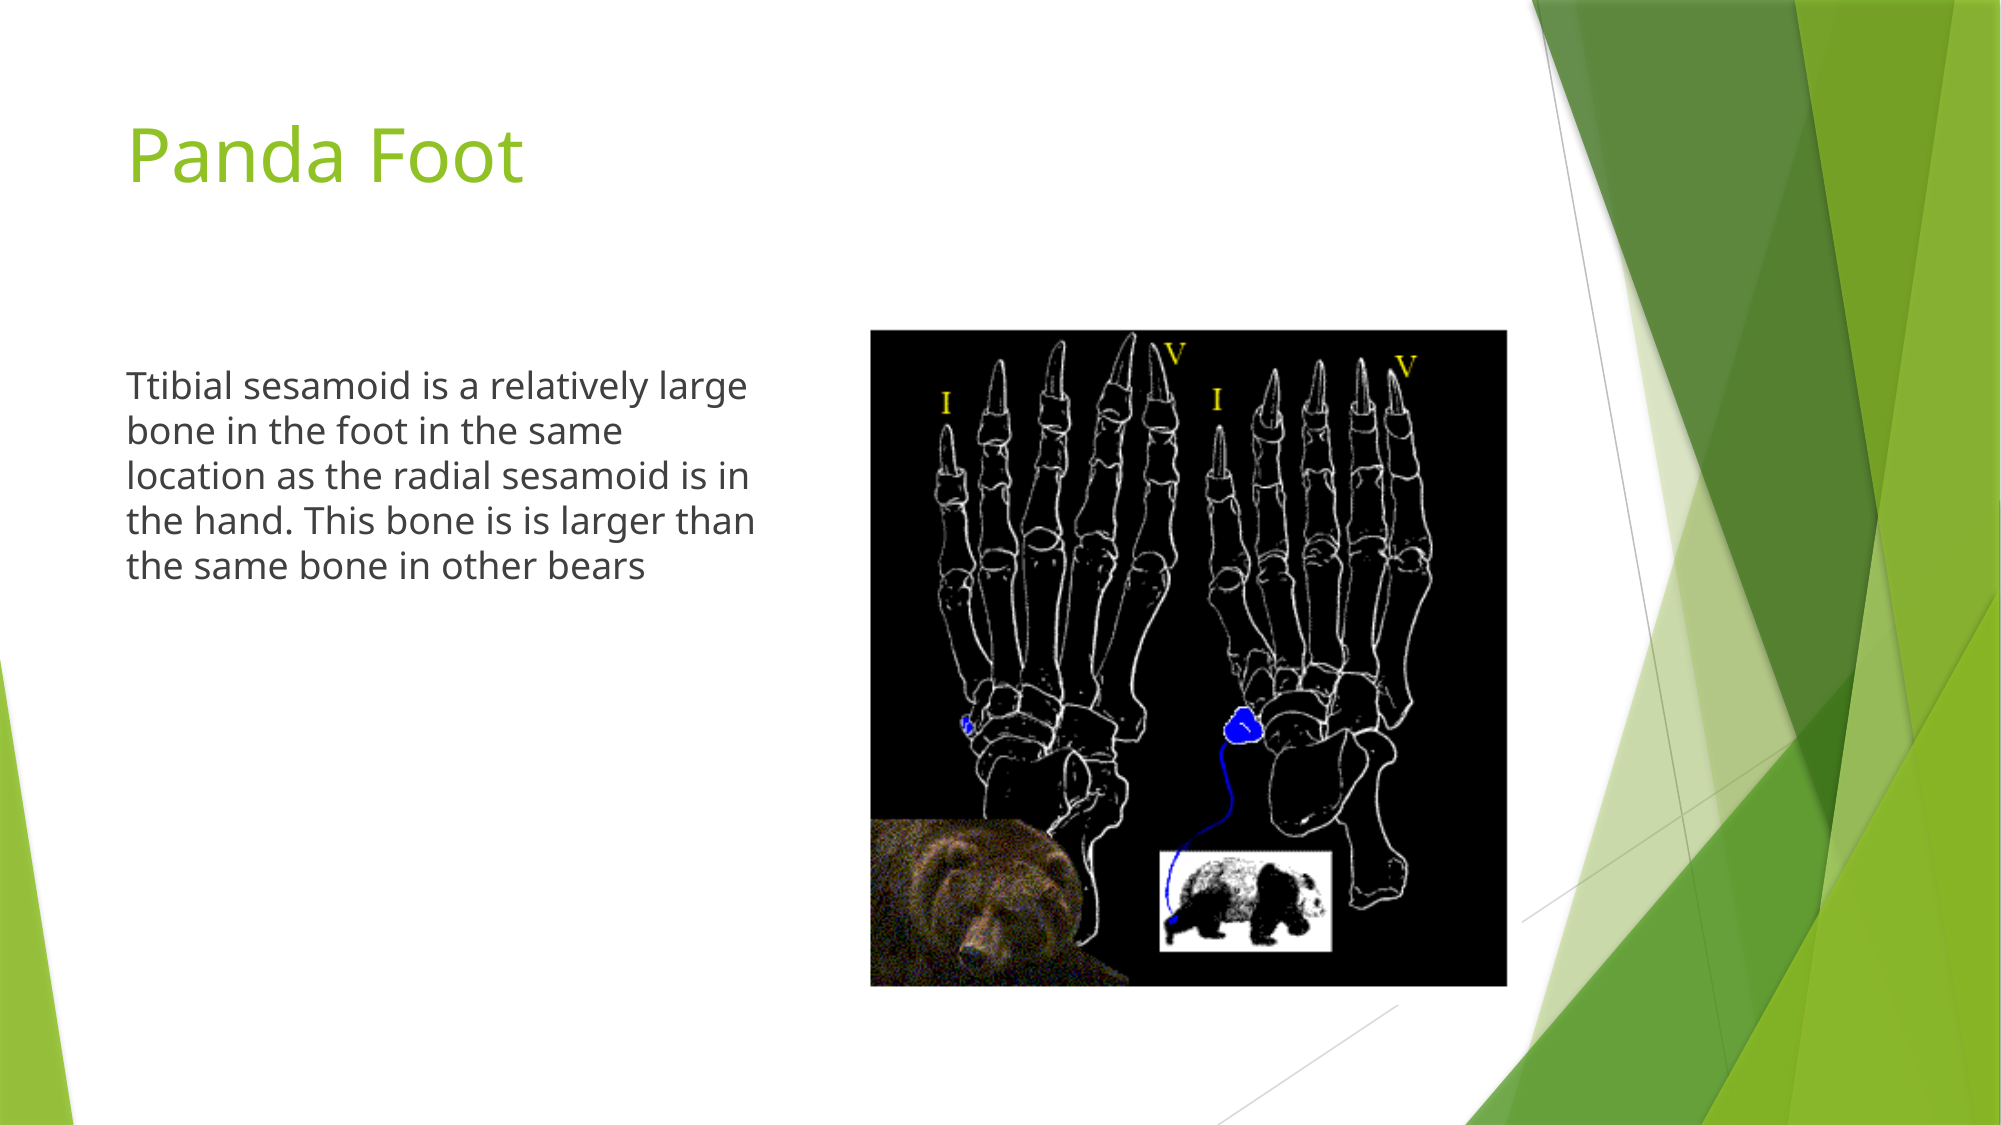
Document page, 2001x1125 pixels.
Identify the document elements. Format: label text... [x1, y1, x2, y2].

title Panda Foot [111, 99, 1522, 317]
list Ttibial sesamoid is a relatively large bone in the foot in the same location as the radial sesamoid is in the hand. This bone is is larger than the same bone in other bears [111, 354, 782, 992]
picture [860, 316, 1522, 1005]
